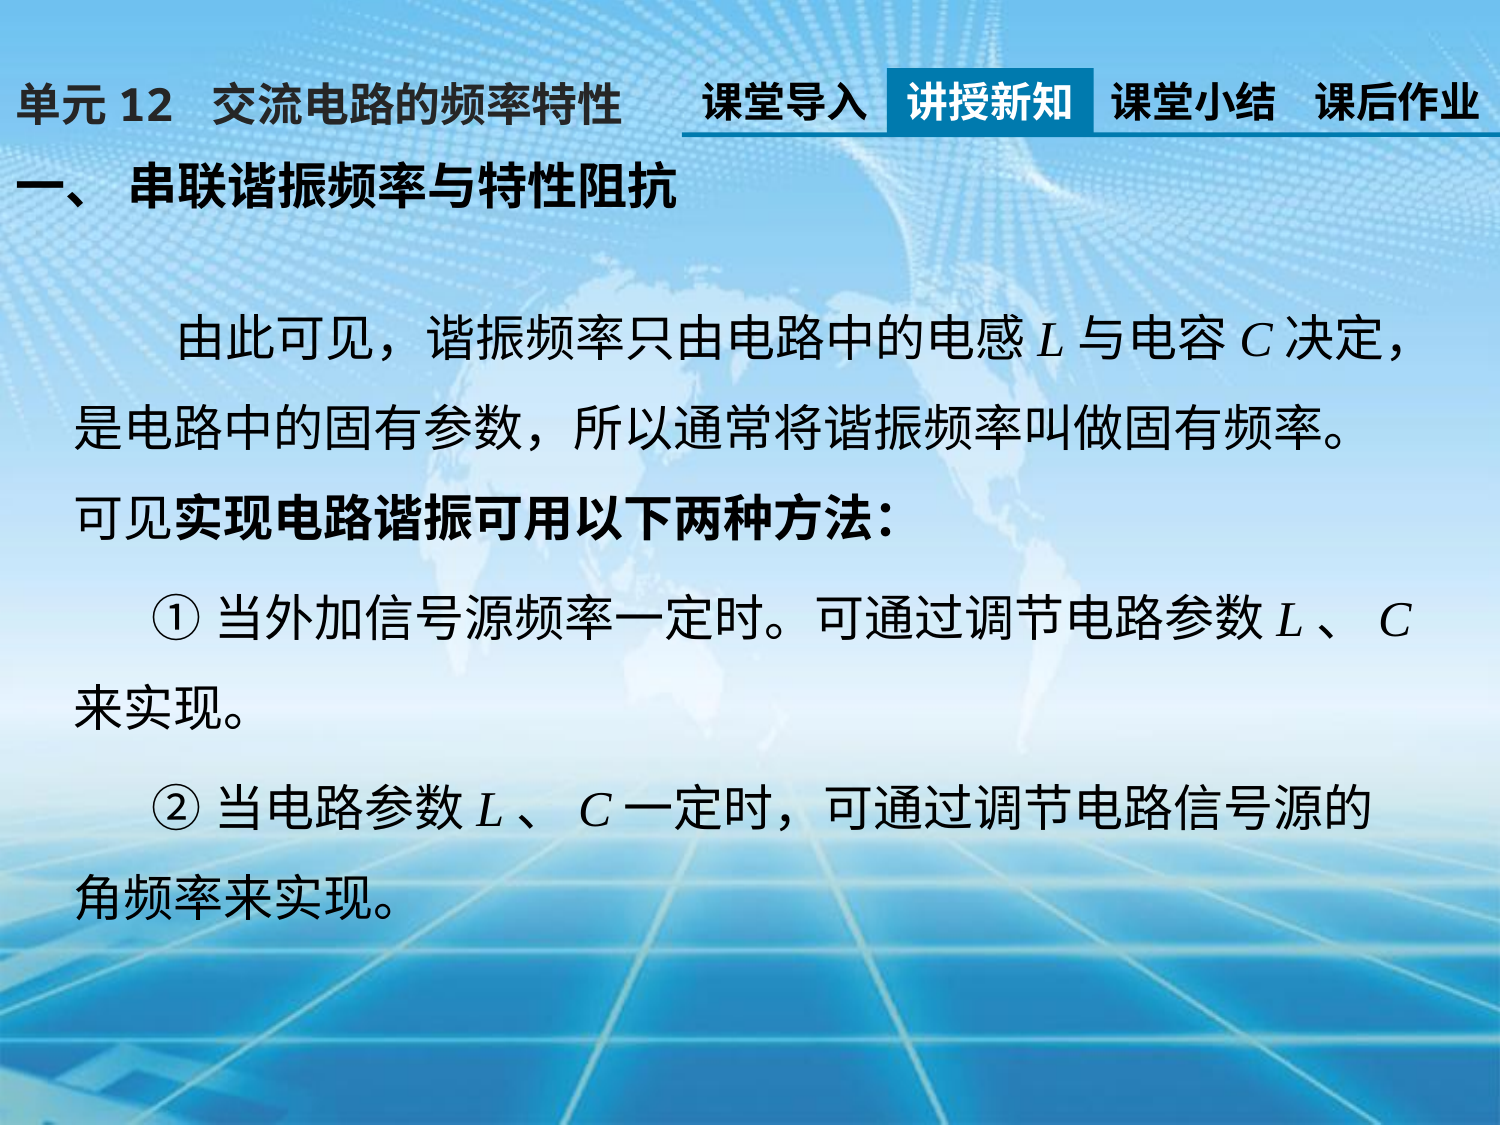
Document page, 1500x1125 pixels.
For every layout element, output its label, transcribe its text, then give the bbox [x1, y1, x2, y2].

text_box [1, 67, 1500, 139]
text_box 一、 串联谐振频率与特性阻抗 [1, 147, 752, 223]
picture [0, 0, 1500, 1125]
